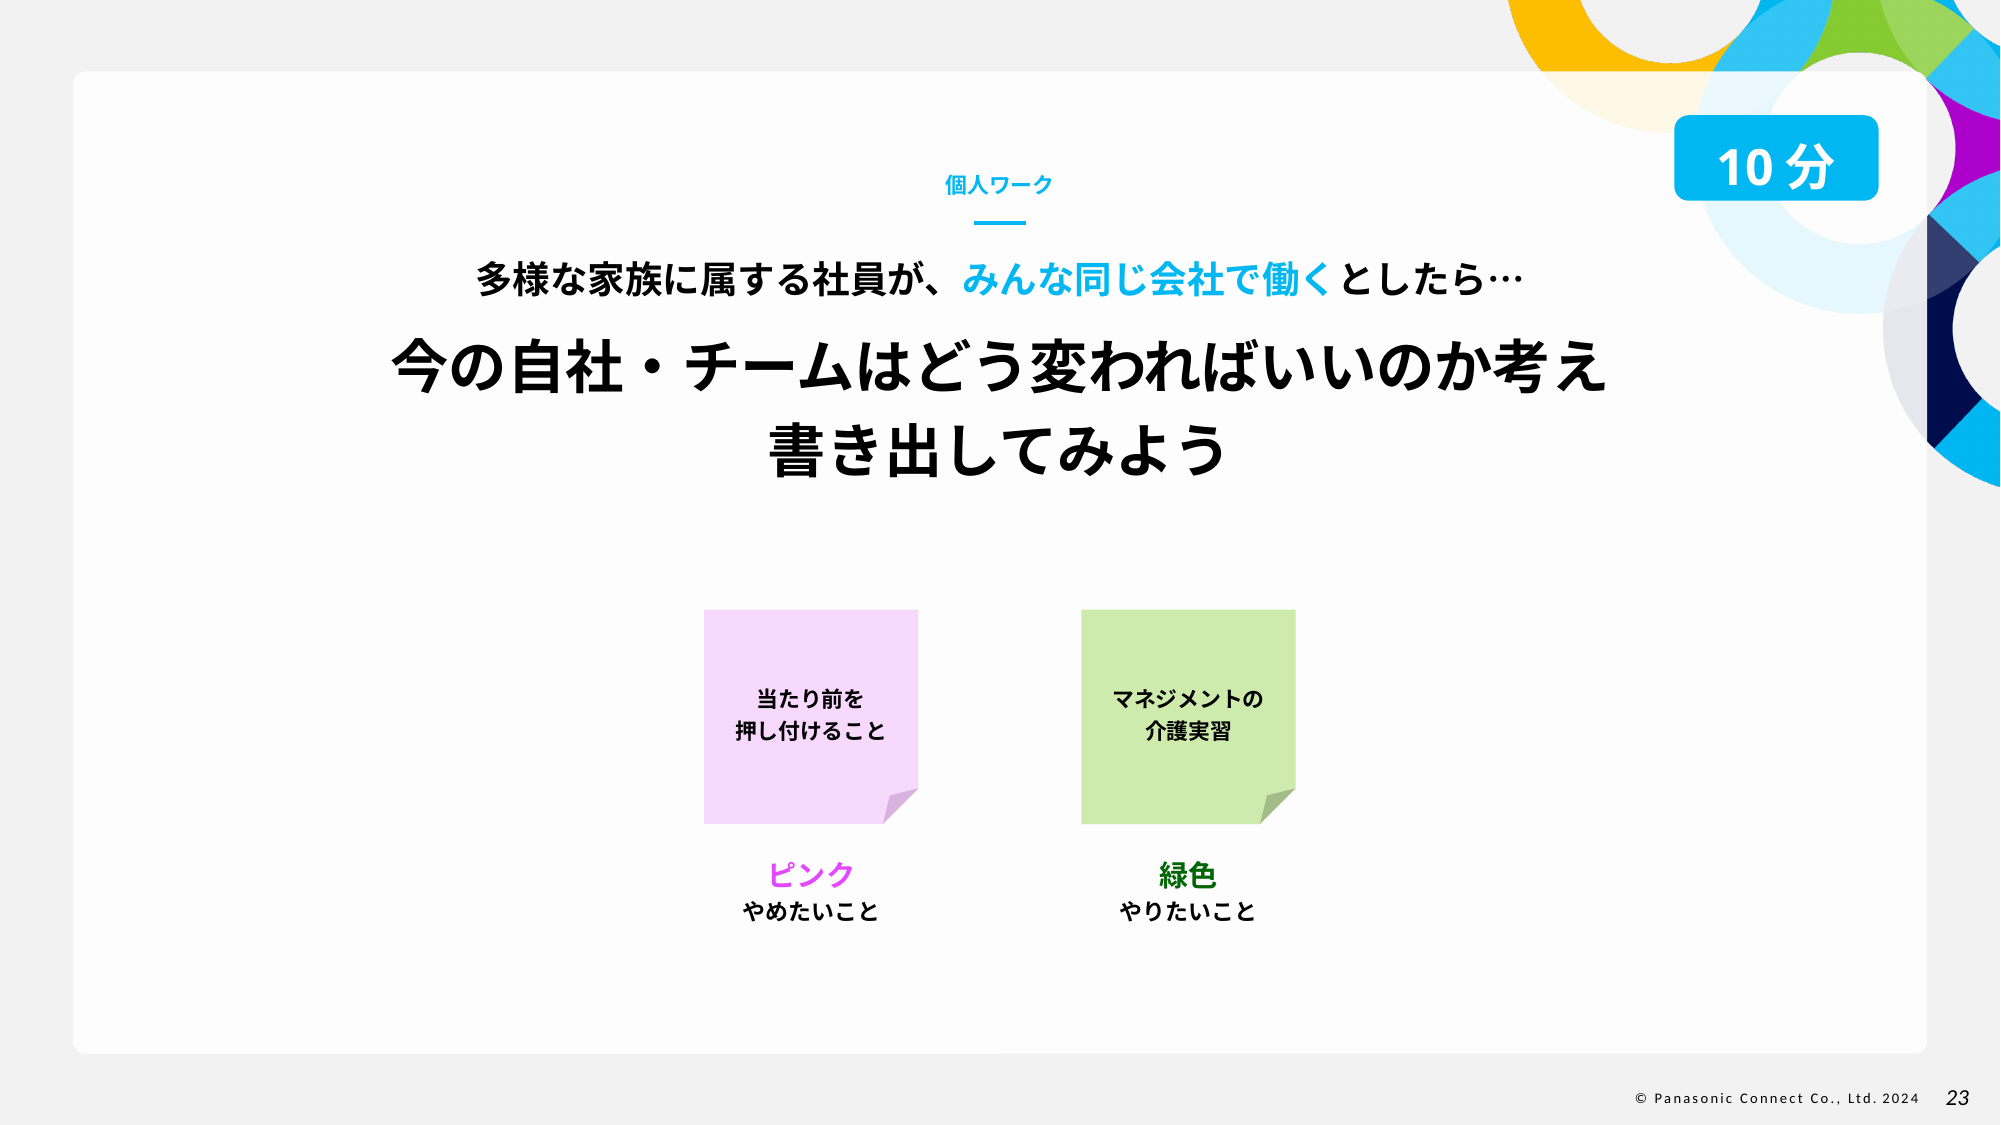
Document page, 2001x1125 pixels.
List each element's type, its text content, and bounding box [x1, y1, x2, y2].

picture [1436, 0, 2001, 563]
text_box 今の自社・チームはどう変わればいいのか考え 書き出してみよう [366, 316, 1634, 485]
text_box 多様な家族に属する社員が、みんな同じ会社で働くとしたら… [366, 246, 1634, 301]
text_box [704, 609, 1296, 924]
text_box 個人ワーク [928, 171, 1072, 199]
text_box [1674, 115, 1879, 201]
